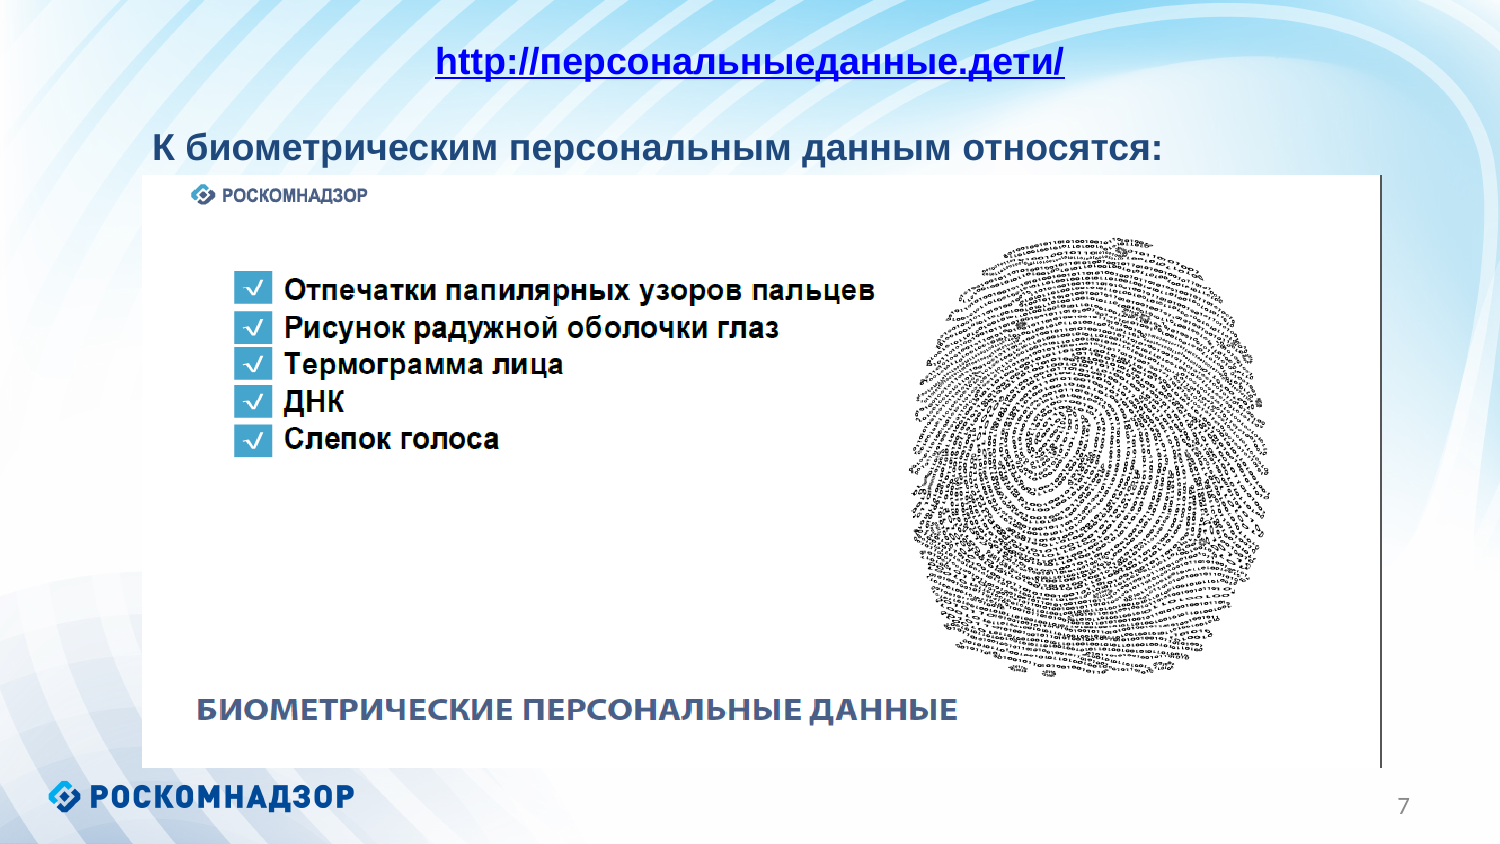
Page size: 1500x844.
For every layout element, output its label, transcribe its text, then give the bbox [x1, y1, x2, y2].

title http://персональныеданные.дети/ [74, 33, 1426, 86]
text_box К биометрическим персональным данным относятся: [137, 124, 1180, 176]
slide_number 7 [1074, 782, 1425, 828]
picture [0, 0, 1500, 844]
